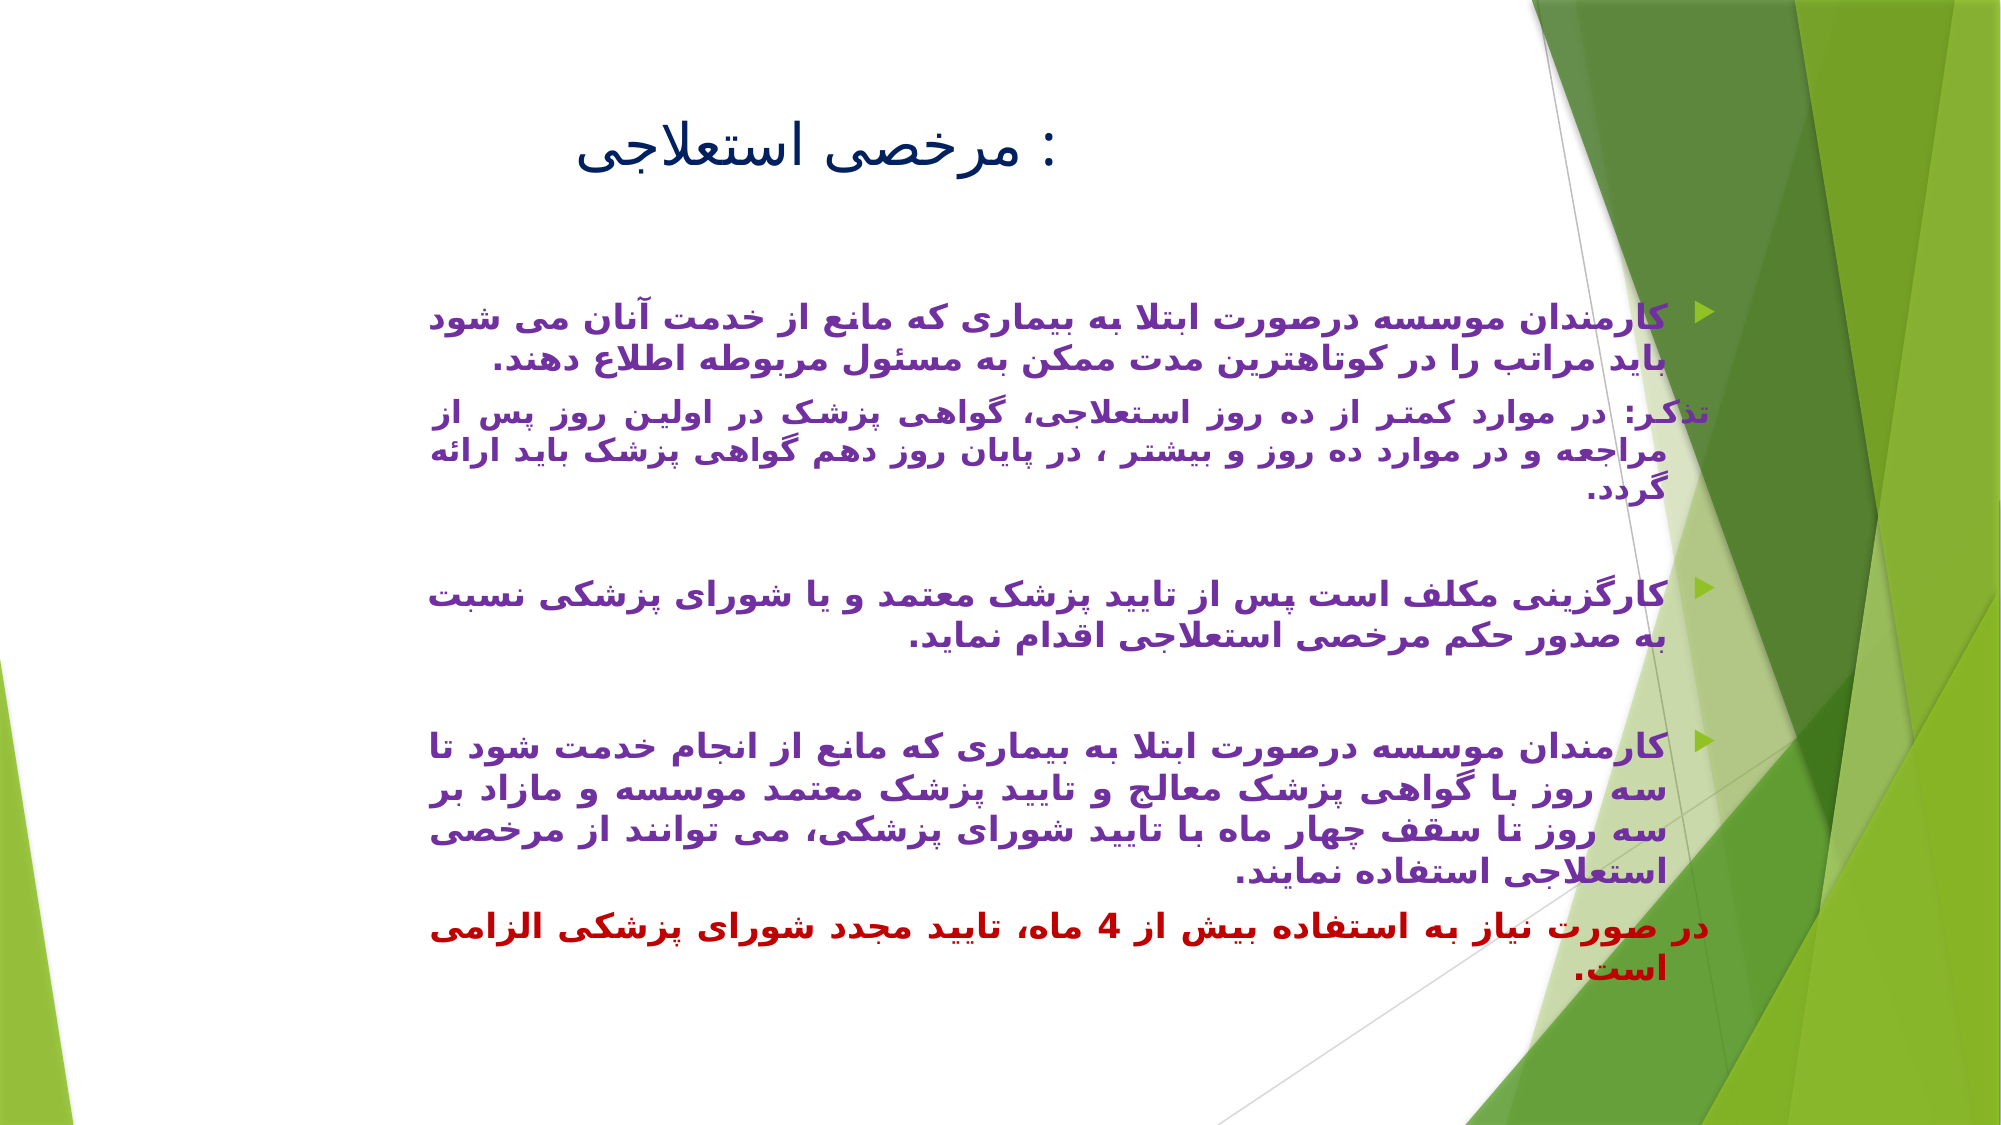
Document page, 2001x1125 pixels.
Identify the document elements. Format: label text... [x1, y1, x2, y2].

list کارمندان موسسه درصورت ابتلا به بیماری که مانع از خدمت آنان می شود باید مراتب را در کوتاهترین مدت ممکن به مسئول مربوطه اطلاع دهند. تذکر: در موارد کمتر از ده روز استعلاجی، گواهی پزشک در اولین روز پس از مراجعه و در موارد ده روز و بیشتر ، در پایان روز دهم گواهی پزشک باید ارائه گردد. کارگزینی مکلف است پس از تایید پزشک معتمد و یا شورای پزشکی نسبت به صدور حکم مرخصی استعلاجی اقدام نماید. کارمندان موسسه درصورت ابتلا به بیماری که مانع از انجام خدمت شود تا سه روز با گواهی پزشک معالج و تایید پزشک معتمد موسسه و مازاد بر سه روز تا سقف چهار ماه با تایید شورای پزشکی، می توانند از مرخصی استعلاجی استفاده نمایند. در صورت نیاز به استفاده بیش از 4 ماه، تایید مجدد شورای پزشکی الزامی است. [412, 231, 1725, 998]
title مرخصی استعلاجی : [111, 99, 1522, 317]
